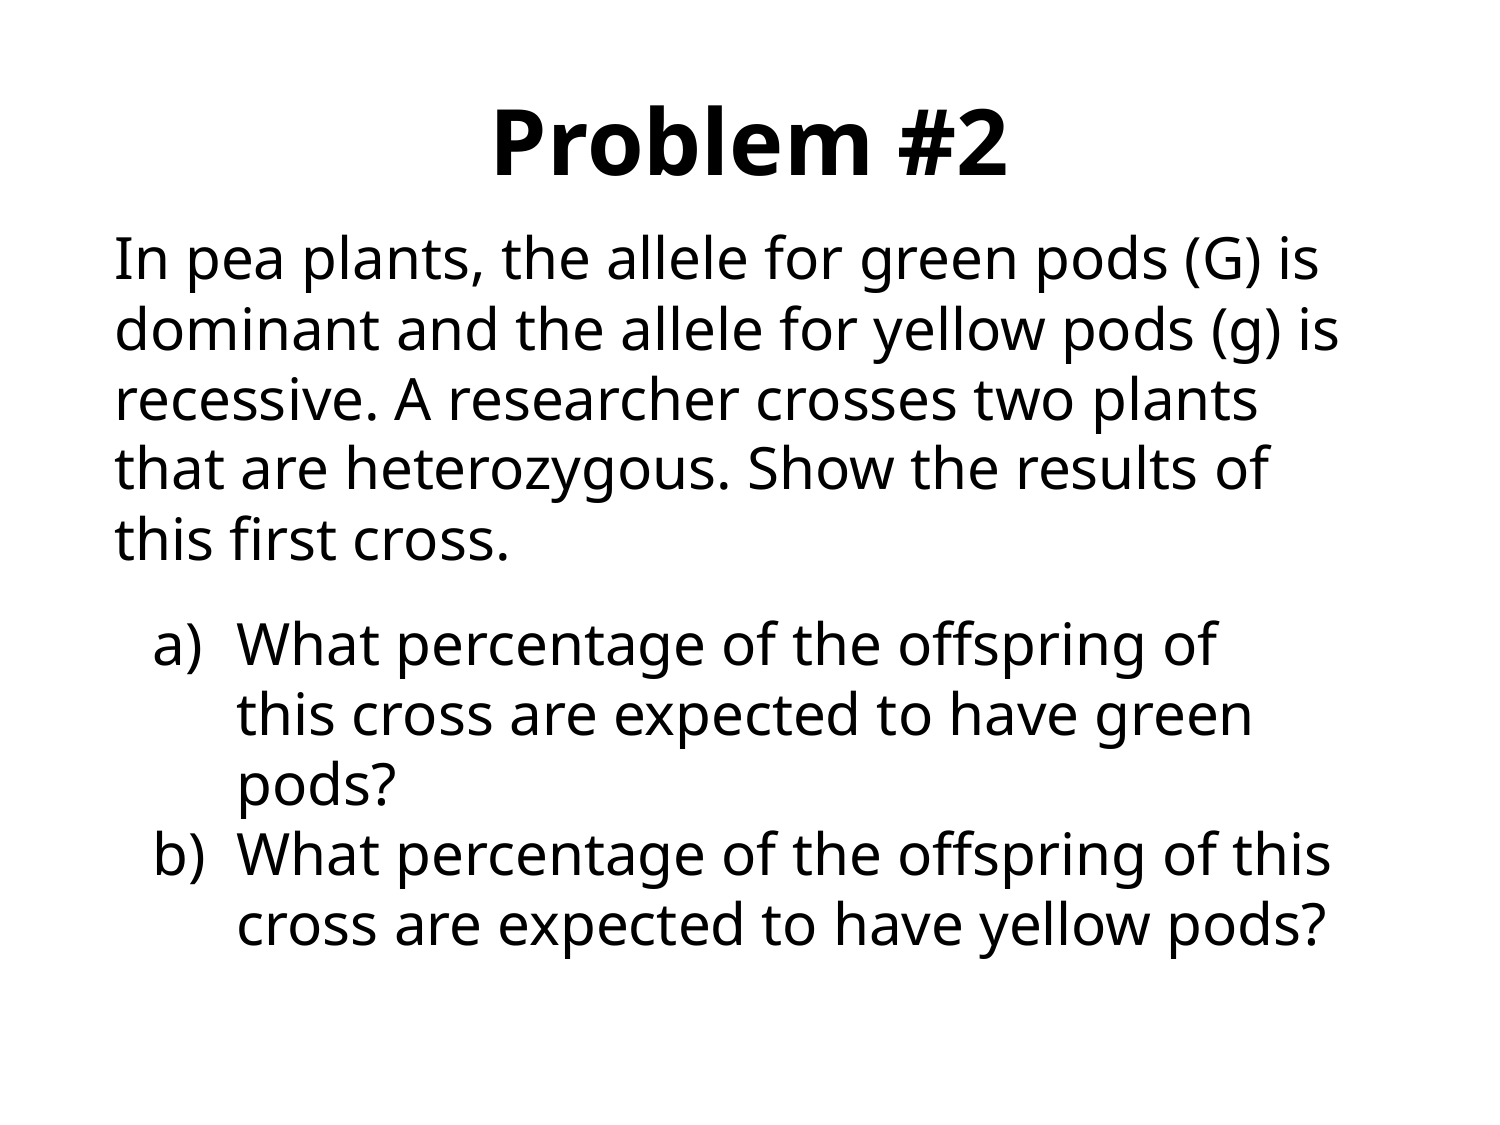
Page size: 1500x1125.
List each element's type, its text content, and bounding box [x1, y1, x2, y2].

text_box What percentage of the offspring of this cross are expected to have green pods? What percentage of the offspring of this cross are expected to have yellow pods? [137, 600, 1363, 965]
title Problem #2 [74, 44, 1426, 233]
text_box In pea plants, the allele for green pods (G) is dominant and the allele for yellow pods (g) is recessive. A researcher crosses two plants that are heterozygous. Show the results of this first cross. [99, 214, 1363, 579]
